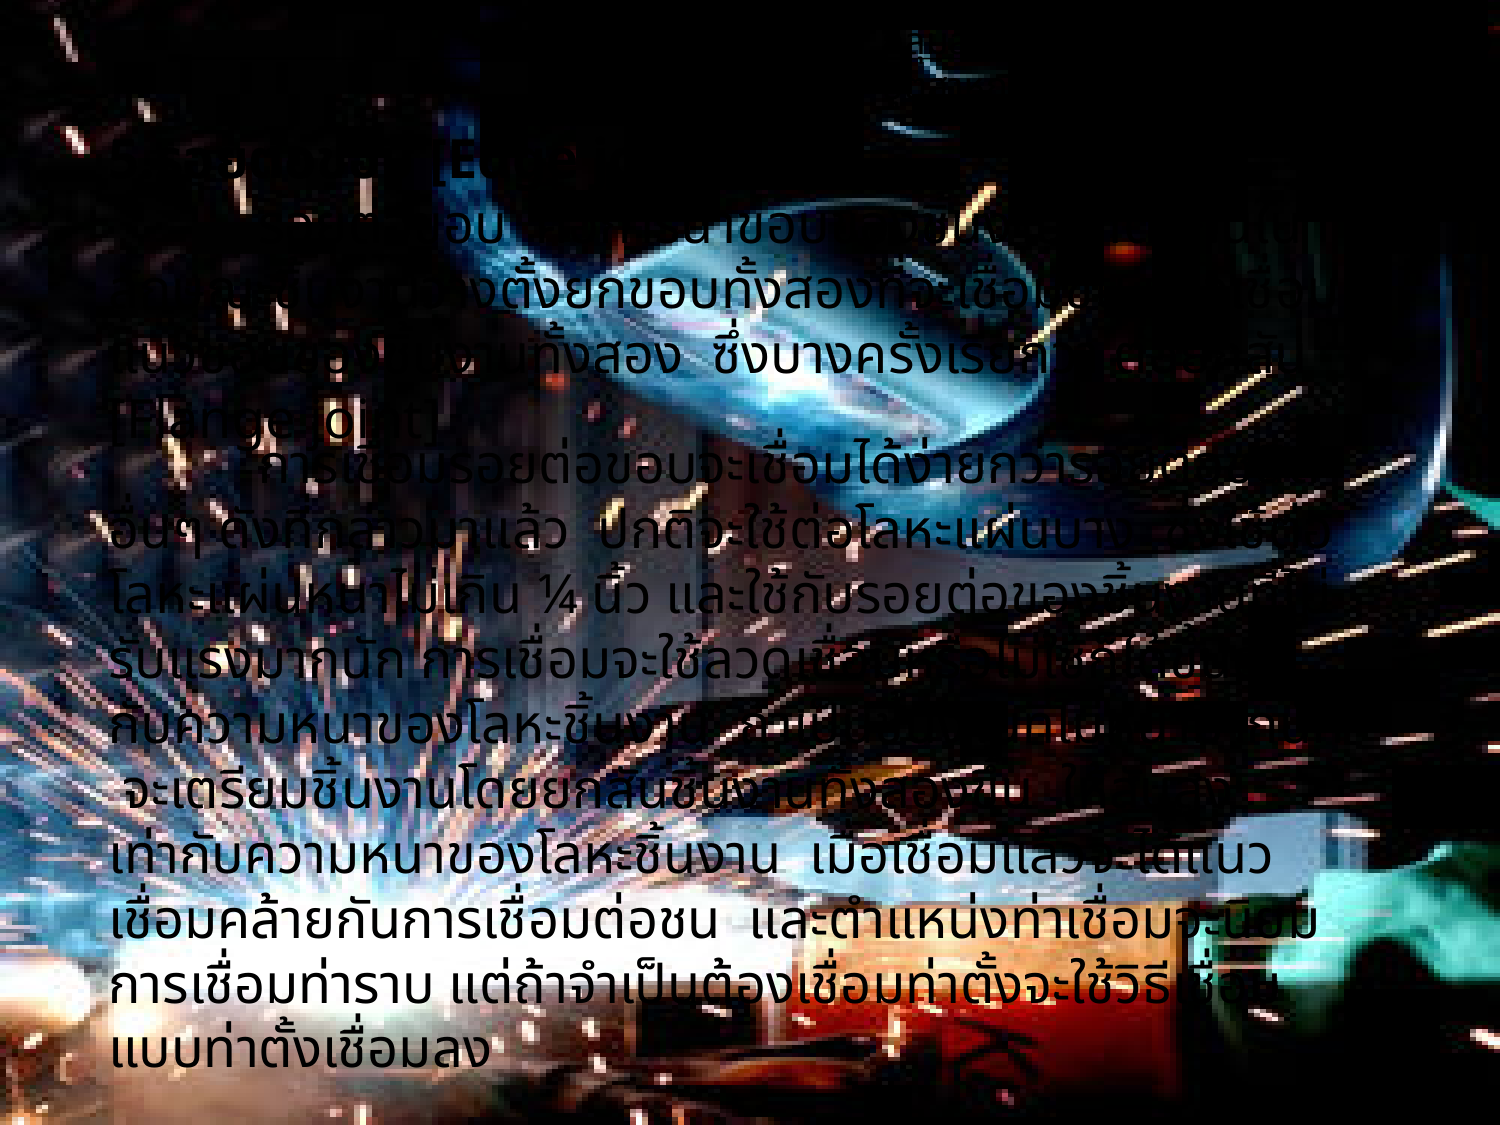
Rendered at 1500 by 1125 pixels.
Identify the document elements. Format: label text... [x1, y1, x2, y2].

text_box การเชื่อมรอยต่อขอบจะเชื่อมได้ง่ายกว่ารอยต่อชนิดอื่นๆ ดังที่กล่าวมาแล้ว ปกติจะใช้ต่อโลหะแผ่นบาง ซึ่งใช้ต่อโลหะแผ่นหนาไม่เกิน ¼ นิ้ว และใช้กับรอยต่อของชิ้นงานที่ไม่รับแรงมากนัก การเชื่อมจะใช้ลวดเชื่อมหรือไม่ใช้ก็ได้ขึ้นอยู่กับความหนาของโลหะชิ้นงาน ถ้าเป็นชิ้นงานที่ไม่หนามากนัก จะเตรียมชิ้นงานโดยยกสันชิ้นงานทั้งสองขึ้น ให้สันสูงเท่ากับความหนาของโลหะชิ้นงาน เมื่อเชื่อมแล้วจะได้แนวเชื่อมคล้ายกันการเชื่อมต่อชน และตำแหน่งท่าเชื่อมจะนิยมการเชื่อมท่าราบ แต่ถ้าจำเป็นต้องเชื่อมท่าตั้งจะใช้วิธีเชื่อมแบบท่าตั้งเชื่อมลง [93, 421, 1371, 1087]
picture [0, 0, 1500, 1125]
text_box กลุ่มสาระการงานอาชีพและเทคโนโลยี (ช่างอุตสาหกรรม) [867, 9, 1500, 115]
text_box 5.รอยต่อขอบ [Edge joint] รอยต่อขอบ คือการนำขอบของชิ้นงานมาต่อกันในลักษณะชิ้นงานวางตั้งยกขอบทั้งสองที่จะเชื่อมขึ้น แล้วเชื่อมแนวขอบของชิ้นงานทั้งสอง ซึ่งบางครั้งเรียกว่า ต่อยกสัน [Flange joint] [93, 117, 1371, 421]
